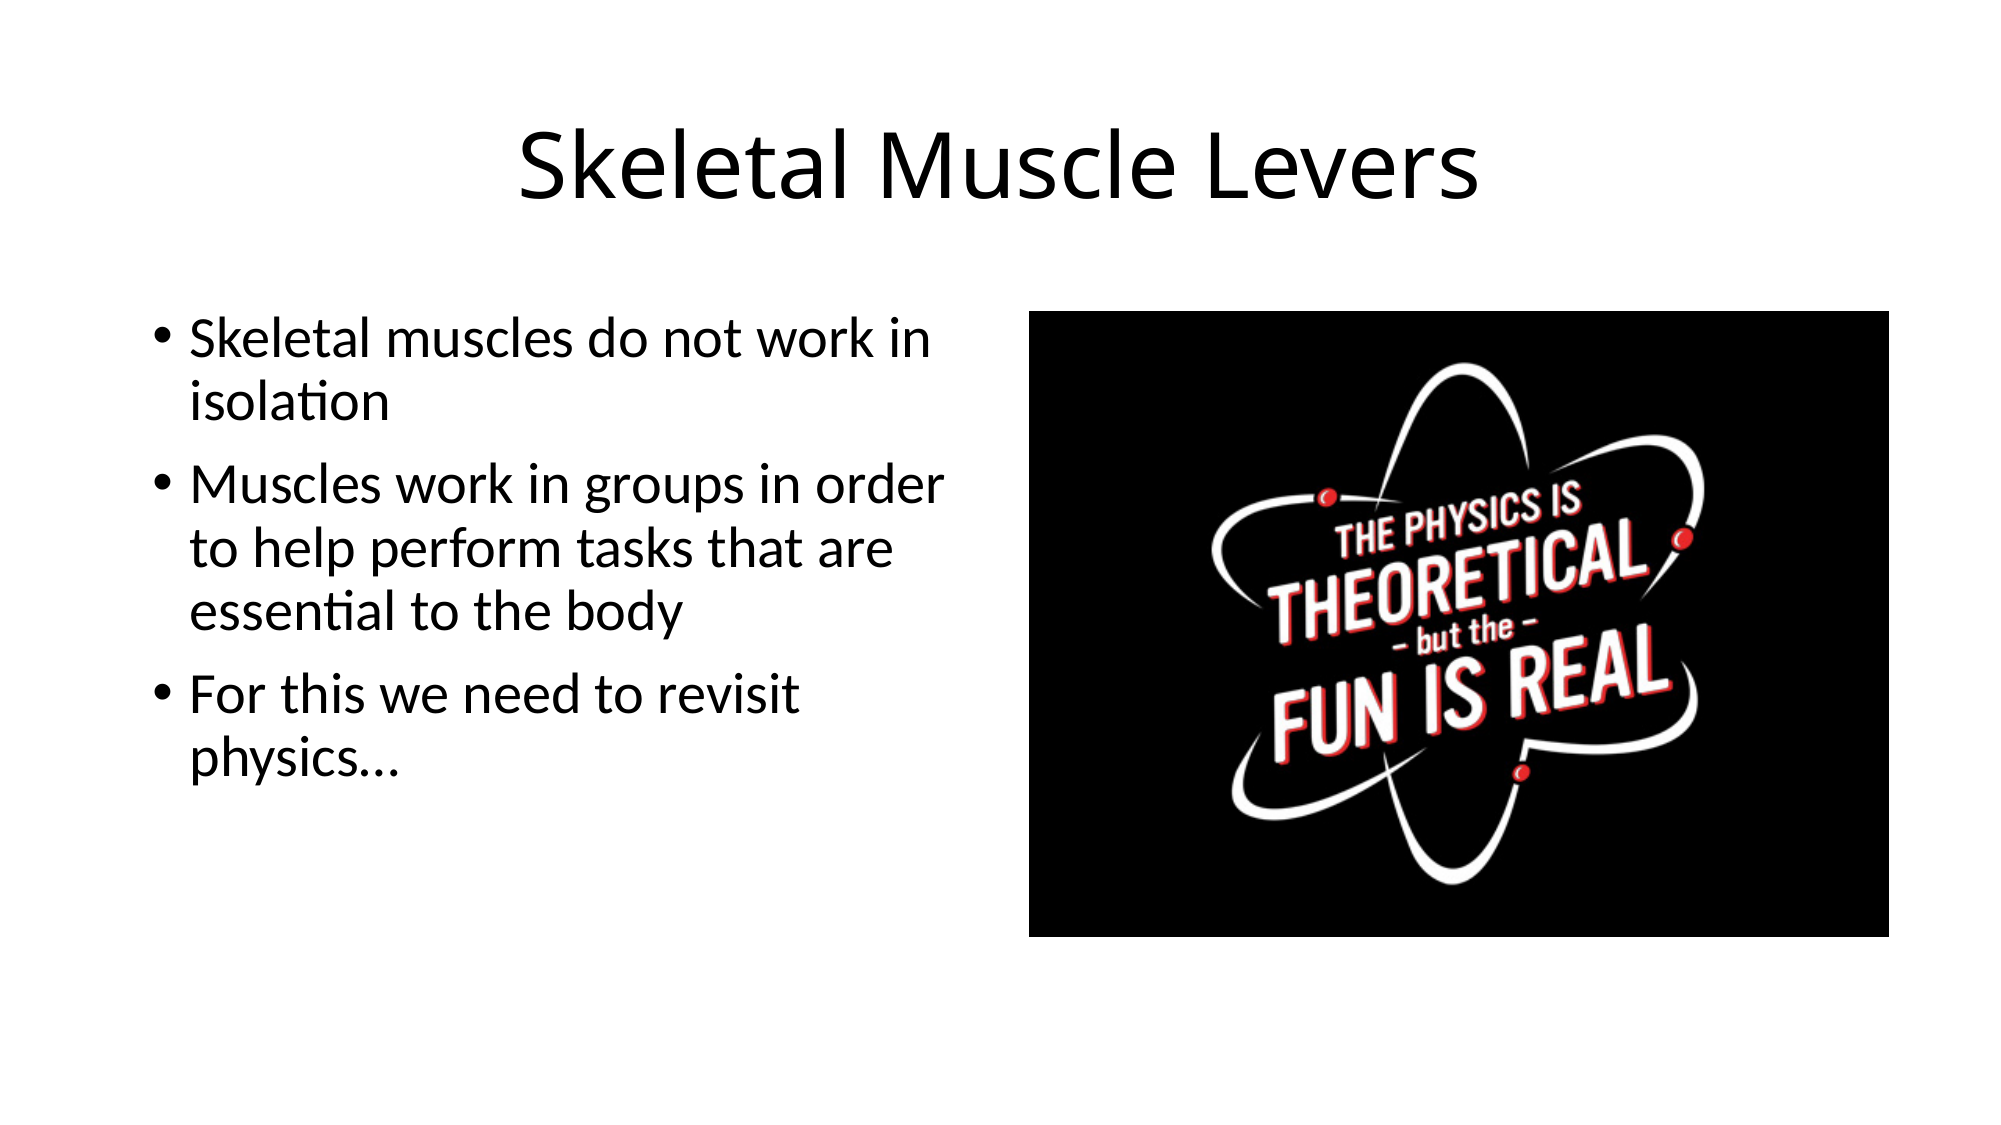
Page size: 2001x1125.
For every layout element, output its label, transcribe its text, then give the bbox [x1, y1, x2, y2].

picture [1029, 311, 1889, 937]
title Skeletal Muscle Levers [137, 59, 1863, 278]
list Skeletal muscles do not work in isolation Muscles work in groups in order to help perform tasks that are essential to the body For this we need to revisit physics… [137, 299, 988, 1014]
